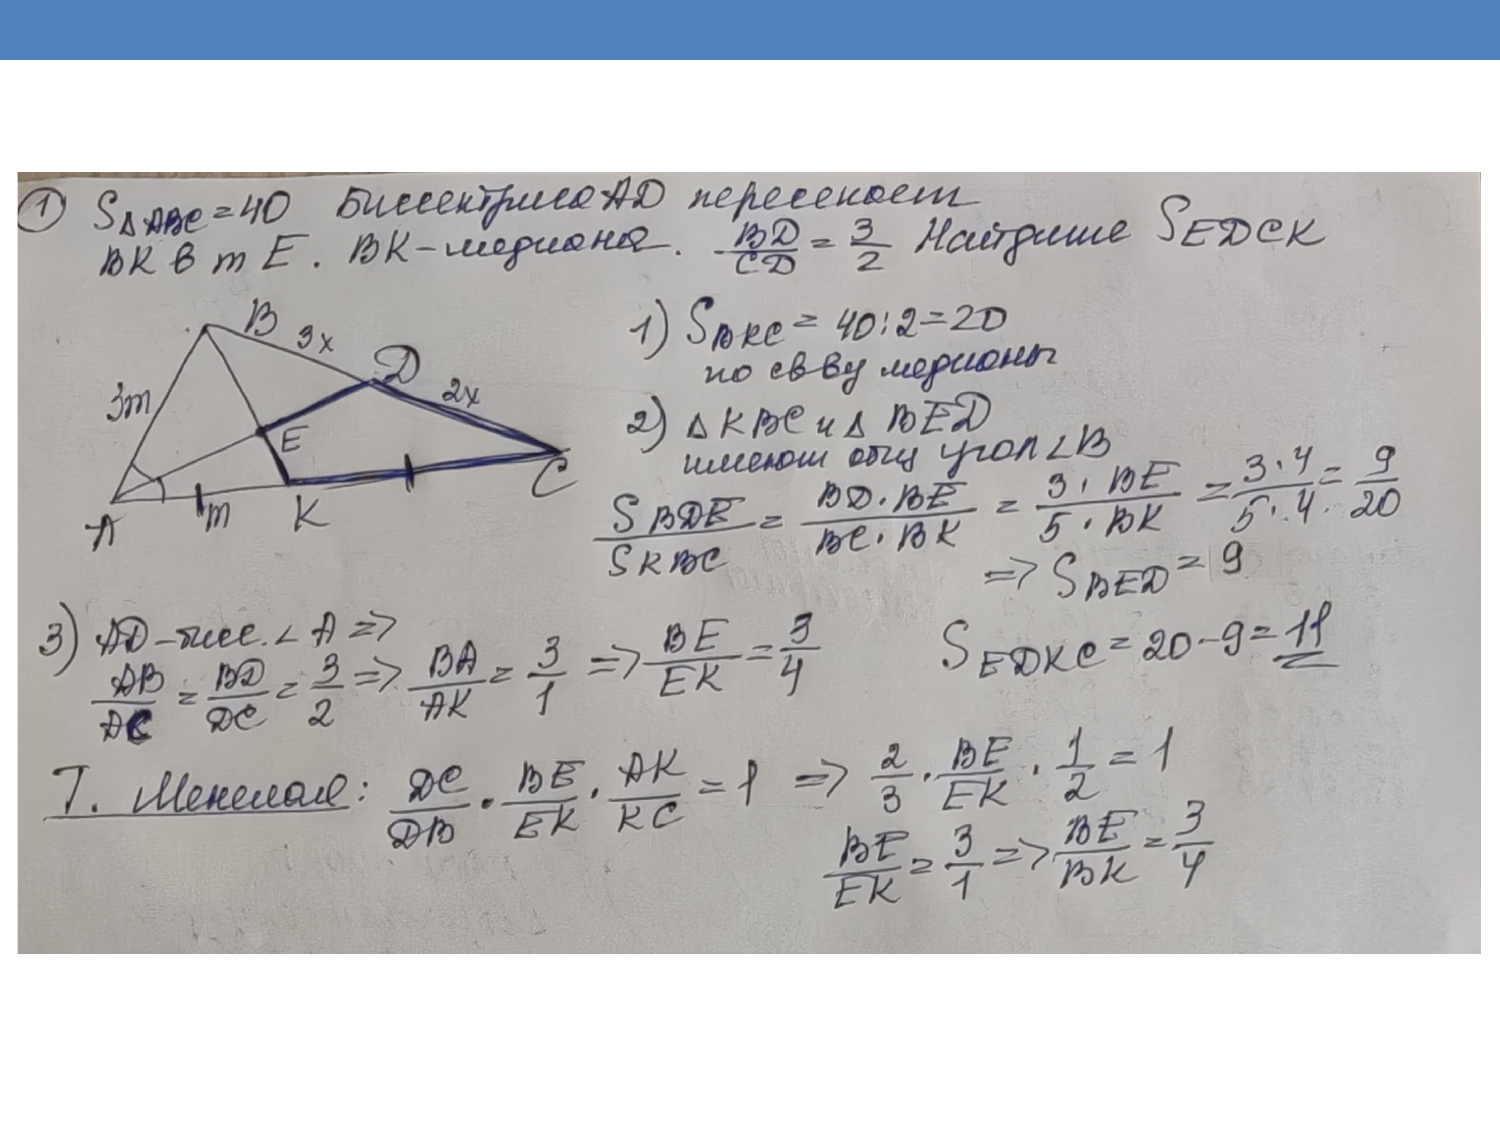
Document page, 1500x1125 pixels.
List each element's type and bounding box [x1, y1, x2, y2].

picture [17, 171, 1482, 954]
